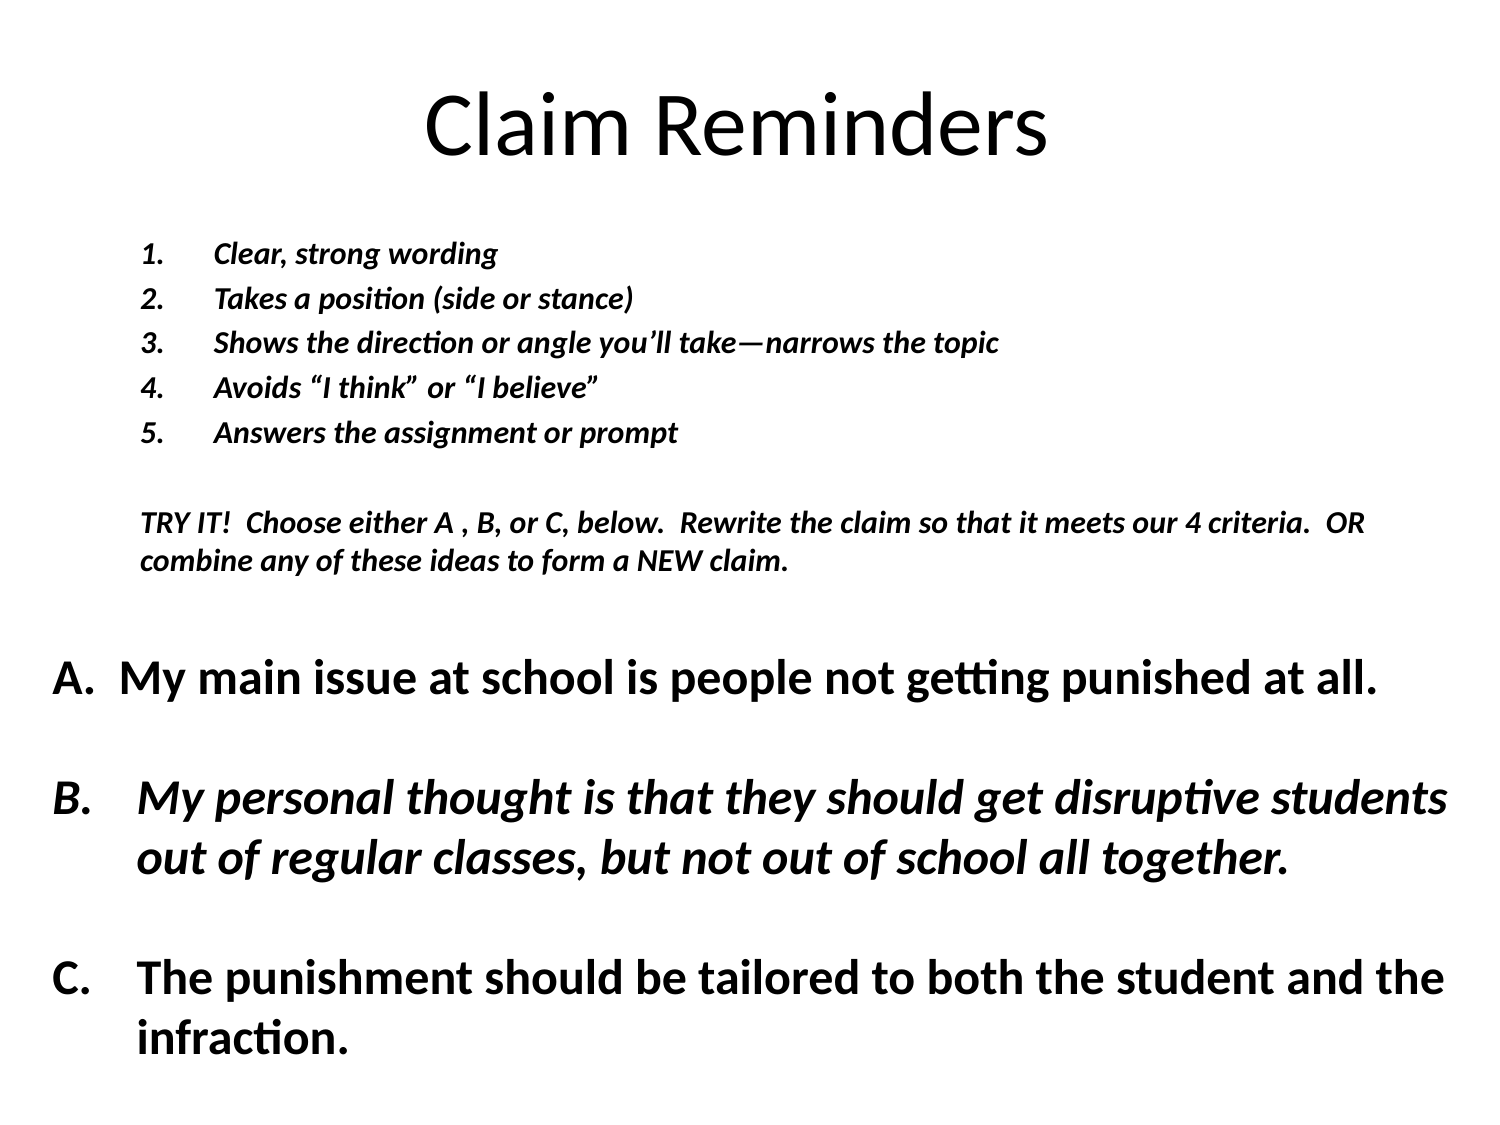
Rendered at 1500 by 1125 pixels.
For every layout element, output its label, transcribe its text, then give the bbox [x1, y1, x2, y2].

title Claim Reminders [99, 12, 1375, 225]
text_box A. My main issue at school is people not getting punished at all. My personal thought is that they should get disruptive students out of regular classes, but not out of school all together. The punishment should be tailored to both the student and the infraction. [37, 637, 1488, 1073]
subtitle Clear, strong wording Takes a position (side or stance) Shows the direction or angle you’ll take—narrows the topic Avoids “I think” or “I believe” Answers the assignment or prompt TRY IT! Choose either A , B, or C, below. Rewrite the claim so that it meets our 4 criteria. OR combine any of these ideas to form a NEW claim. [125, 224, 1425, 588]
